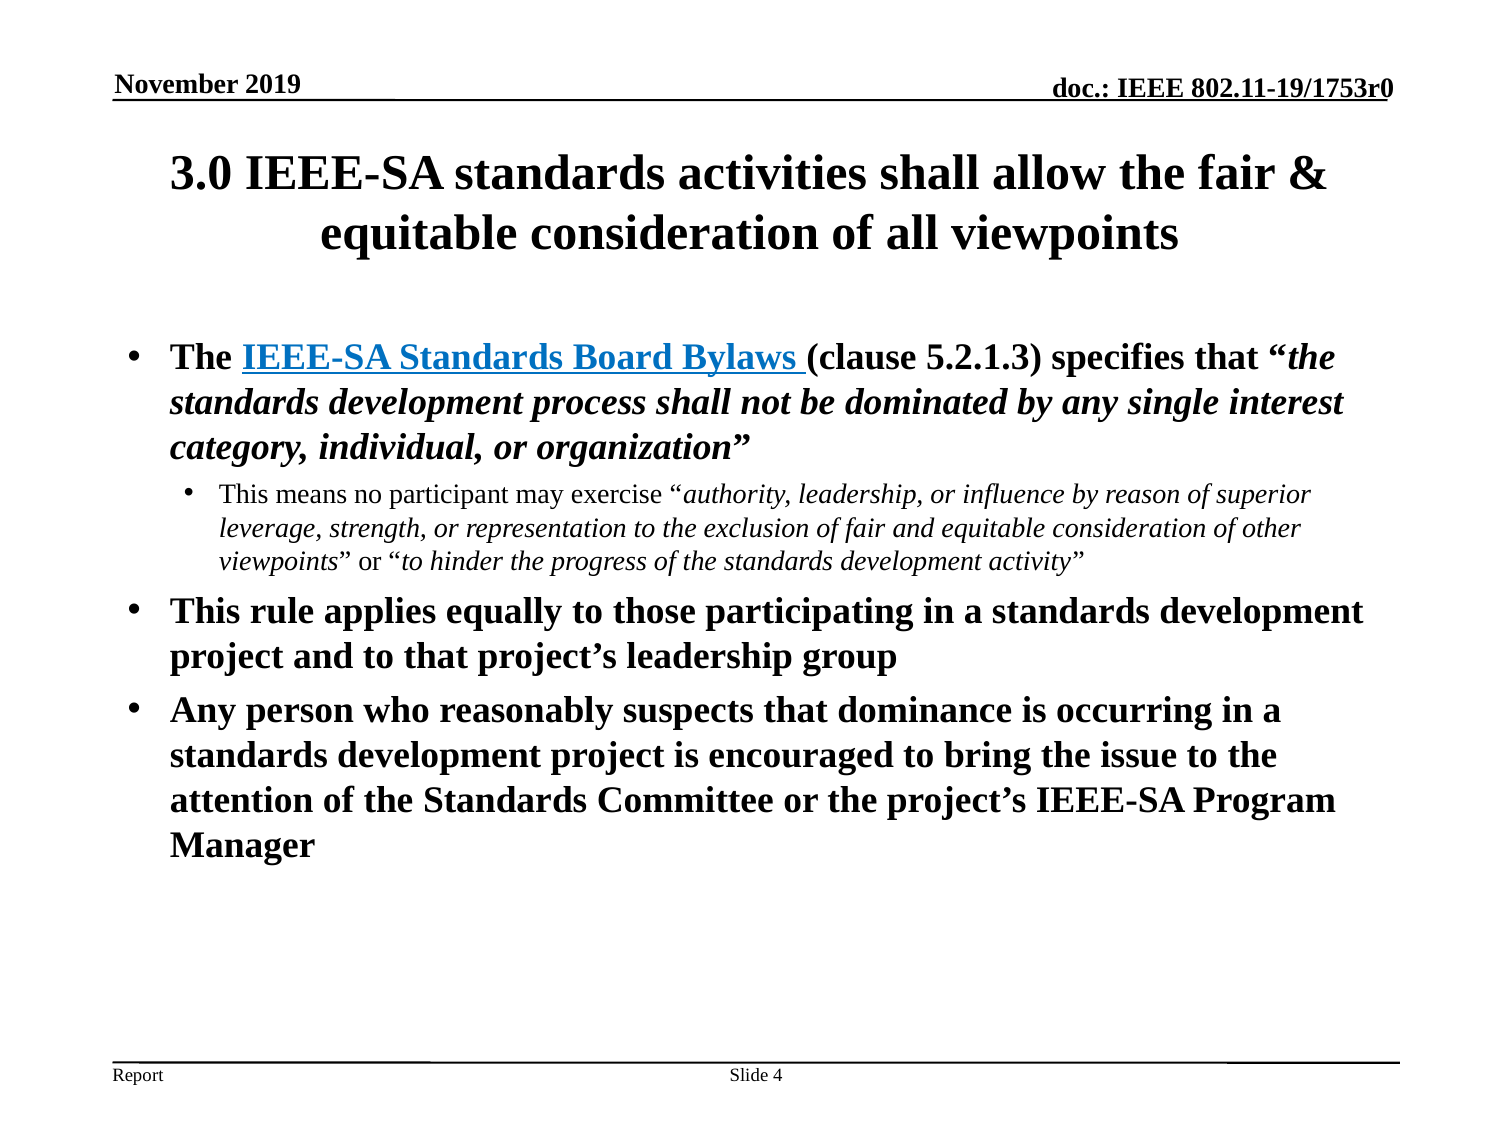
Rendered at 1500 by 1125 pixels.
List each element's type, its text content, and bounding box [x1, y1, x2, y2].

slide_number Slide 4 [712, 1061, 800, 1123]
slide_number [114, 54, 423, 100]
footer [878, 1061, 1402, 1093]
list The IEEE-SA Standards Board Bylaws (clause 5.2.1.3) specifies that “the standards development process shall not be dominated by any single interest category, individual, or organization” This means no participant may exercise “authority, leadership, or influence by reason of superior leverage, strength, or representation to the exclusion of fair and equitable consideration of other viewpoints” or “to hinder the progress of the standards development activity” This rule applies equally to those participating in a standards development project and to that project’s leadership group Any person who reasonably suspects that dominance is occurring in a standards development project is encouraged to bring the issue to the attention of the Standards Committee or the project’s IEEE-SA Program Manager [112, 324, 1388, 1000]
title 3.0 IEEE-SA standards activities shall allow the fair & equitable consideration of all viewpoints [112, 112, 1388, 288]
